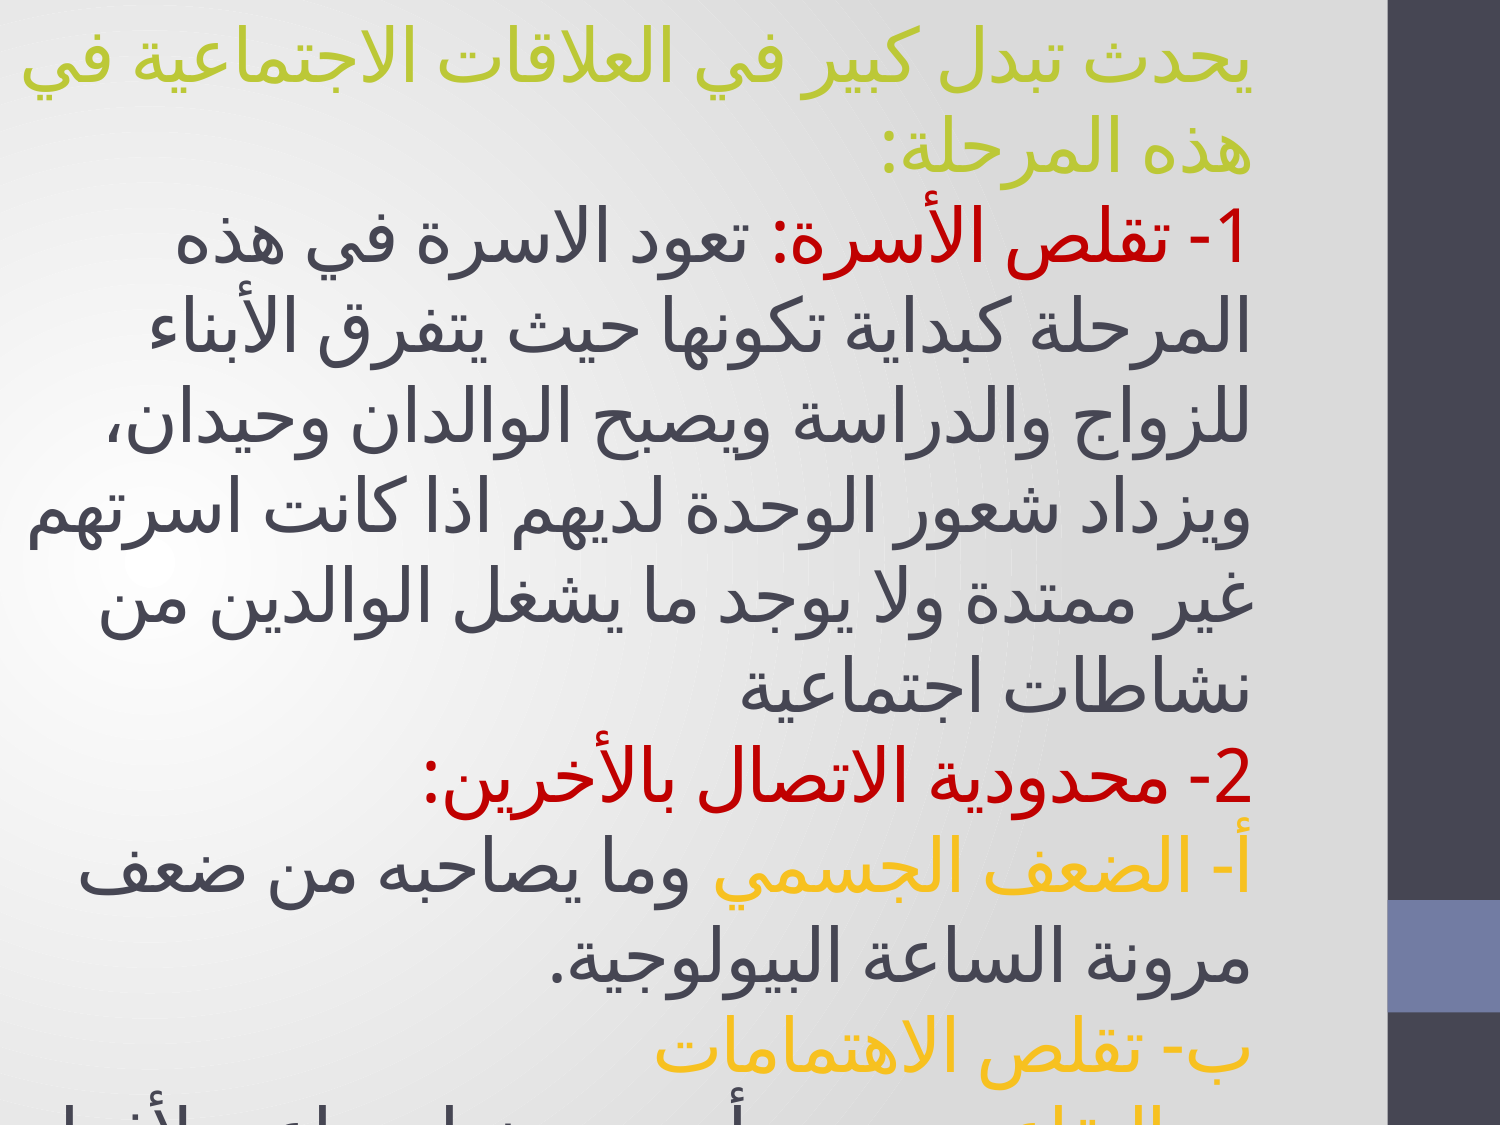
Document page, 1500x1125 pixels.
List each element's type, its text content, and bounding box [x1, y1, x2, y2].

title يحدث تبدل كبير في العلاقات الاجتماعية في هذه المرحلة: 1- تقلص الأسرة: تعود الاسرة في هذه المرحلة كبداية تكونها حيث يتفرق الأبناء للزواج والدراسة ويصبح الوالدان وحيدان، ويزداد شعور الوحدة لديهم اذا كانت اسرتهم غير ممتدة ولا يوجد ما يشغل الوالدين من نشاطات اجتماعية 2- محدودية الاتصال بالأخرين: أ- الضعف الجسمي وما يصاحبه من ضعف مرونة الساعة البيولوجية. ب- تقلص الاهتمامات ج- التقاعد و يعتبر أهم حدث اجتماعي لأفراد هذه المرحلة [0, 0, 1270, 1125]
